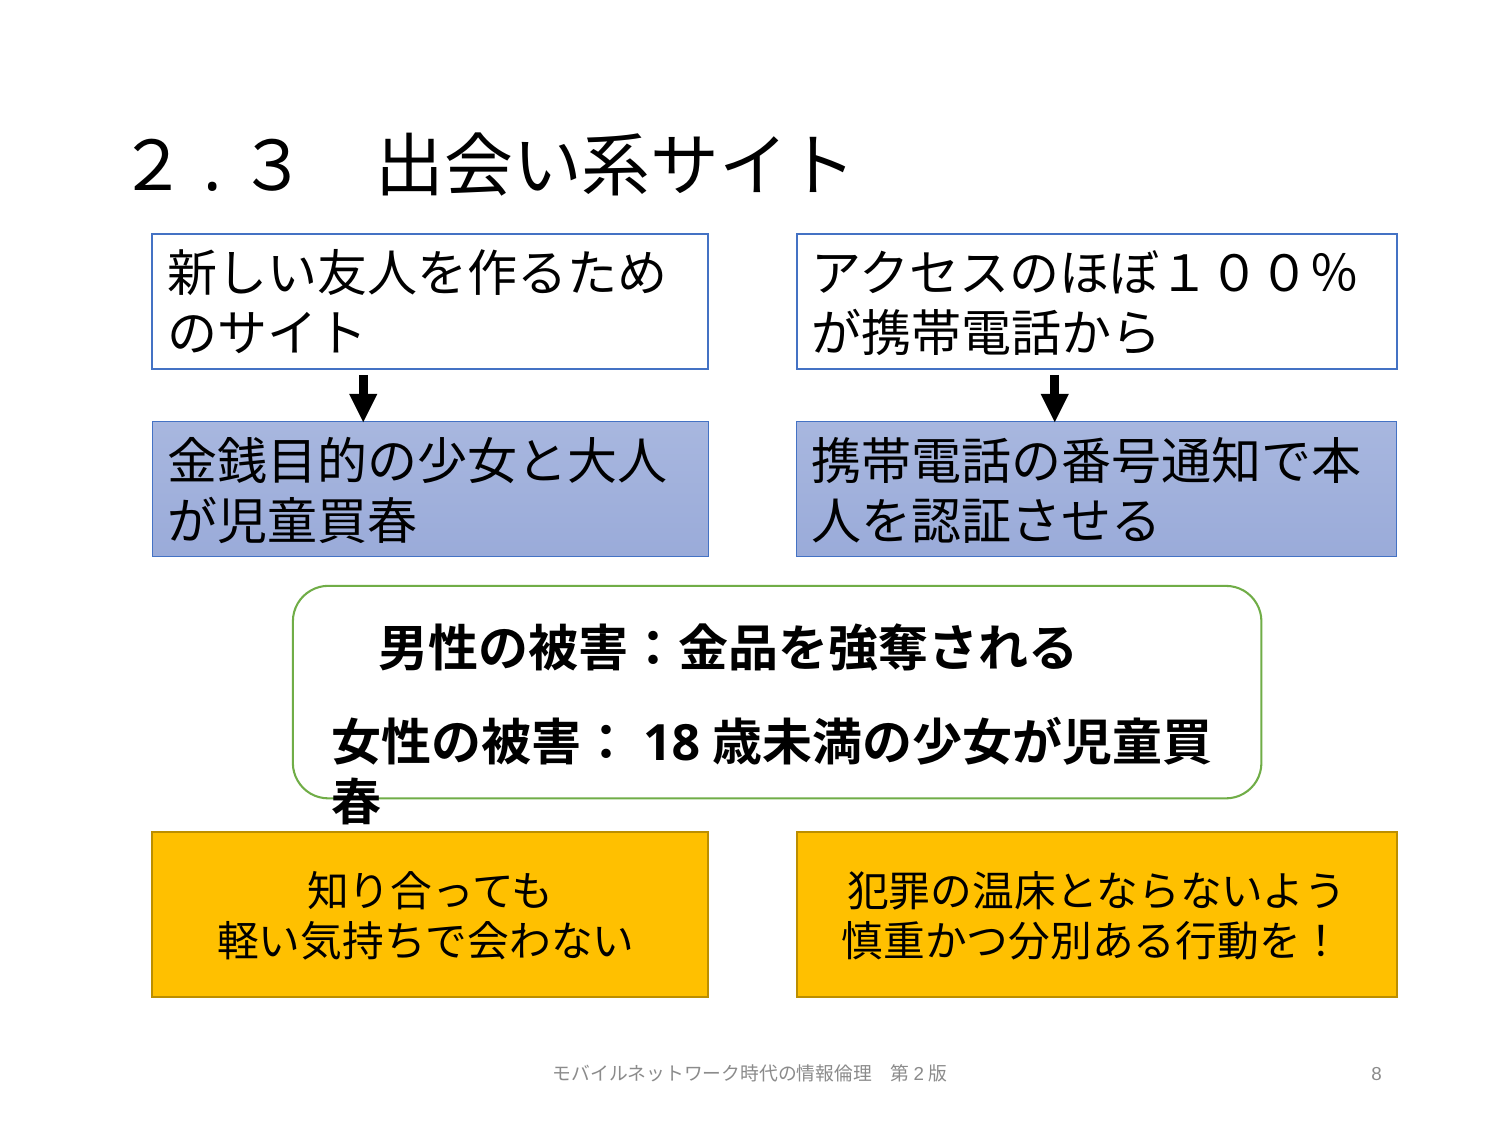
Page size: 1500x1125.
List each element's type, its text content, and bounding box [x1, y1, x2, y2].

footer モバイルネットワーク時代の情報倫理 第2版 [496, 1042, 1004, 1103]
text_box [1048, 374, 1061, 423]
text_box 女性の被害：18歳未満の少女が児童買春 [316, 703, 1250, 838]
text_box 犯罪の温床とならないよう 慎重かつ分別ある行動を！ [796, 831, 1398, 998]
text_box アクセスのほぼ１００％が携帯電話から [796, 233, 1398, 370]
text_box 金銭目的の少女と大人が児童買春 [152, 421, 709, 557]
text_box 知り合っても 軽い気持ちで会わない [151, 831, 709, 998]
text_box 新しい友人を作るためのサイト [151, 233, 709, 370]
slide_number 8 [1059, 1042, 1397, 1103]
text_box 携帯電話の番号通知で本人を認証させる [796, 421, 1397, 557]
text_box [357, 374, 370, 423]
text_box 男性の被害：金品を強奪される [363, 609, 1108, 685]
text_box [291, 584, 1263, 798]
title ２.３ 出会い系サイト [103, 59, 1397, 278]
